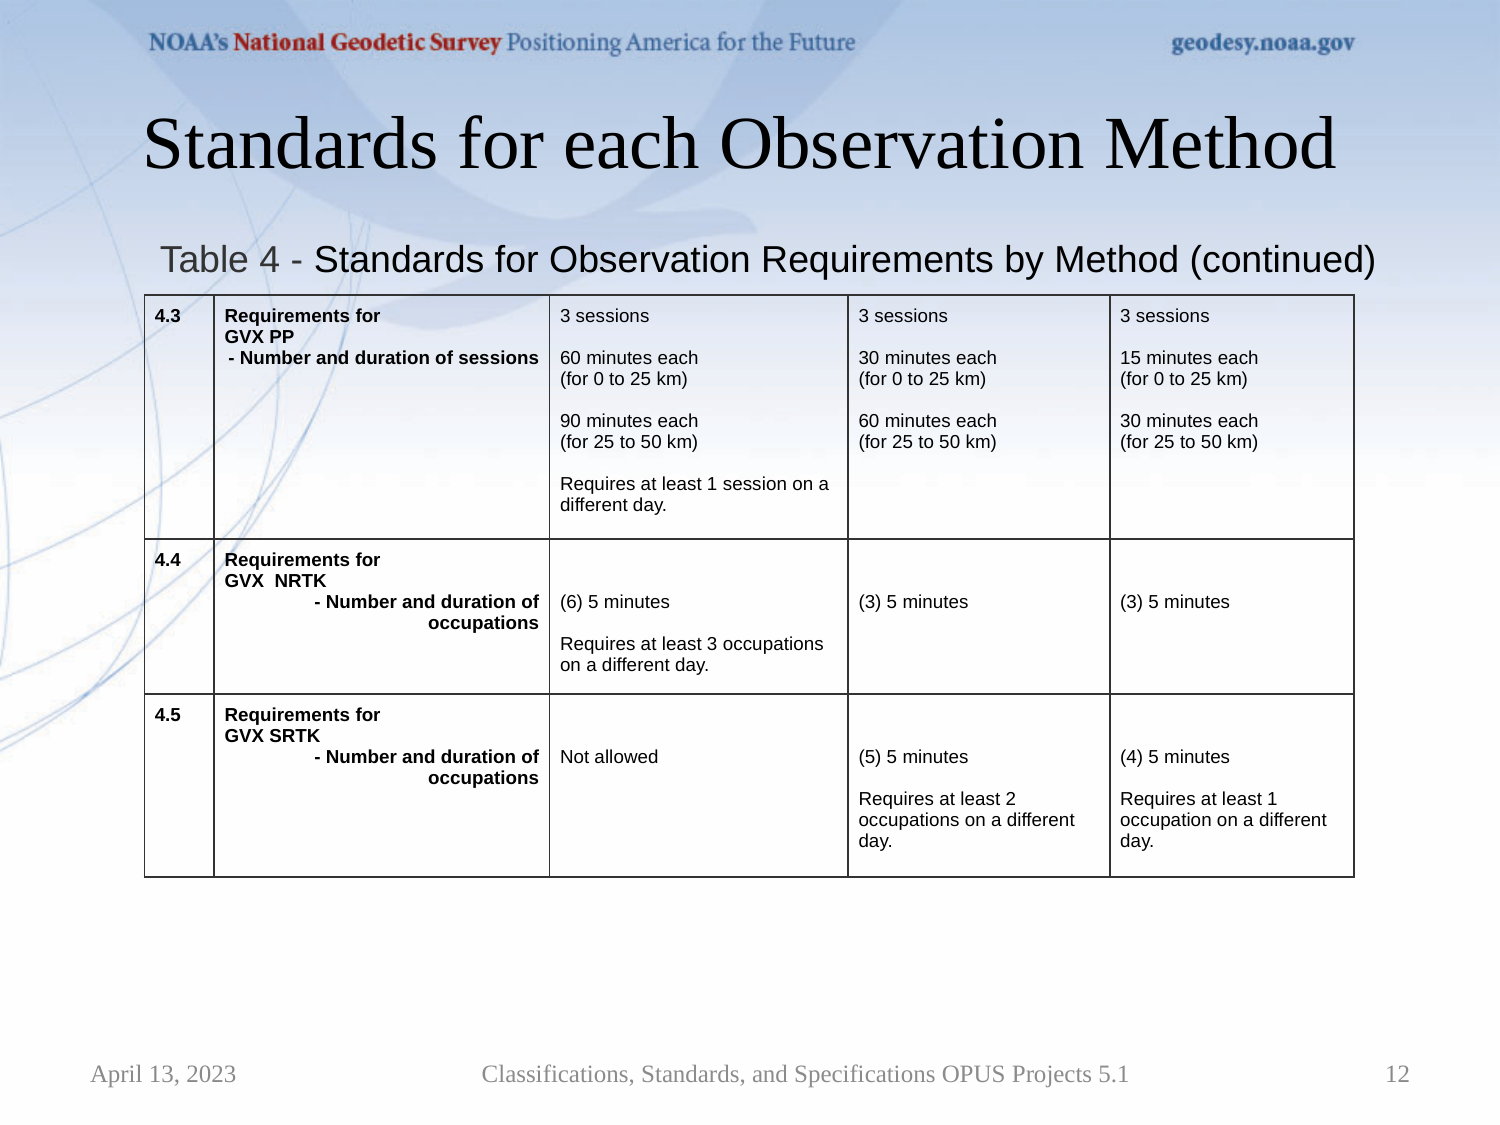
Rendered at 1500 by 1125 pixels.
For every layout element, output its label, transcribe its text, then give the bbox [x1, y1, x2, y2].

title Standards for each Observation Method [75, 45, 1425, 233]
table_cell (4) 5 minutes Requires at least 1 occupation on a different day. [1111, 695, 1353, 876]
table_header Requirements for GVX PP - Number and duration of sessions [215, 296, 549, 538]
table_cell 4.4 [145, 540, 213, 693]
text_box [345, 262, 1500, 338]
table_cell (3) 5 minutes [849, 540, 1109, 693]
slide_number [75, 1042, 286, 1103]
table_header 3 sessions 60 minutes each (for 0 to 25 km) 90 minutes each (for 25 to 50 km) Requires at least 1 session on a different day. [550, 296, 847, 538]
footer Classifications, Standards, and Specifications OPUS Projects 5.1 [345, 1042, 1267, 1103]
table_cell Requirements for GVX SRTK - Number and duration of occupations [215, 695, 549, 876]
table_cell Requirements for GVX NRTK - Number and duration of occupations [215, 540, 549, 693]
slide_number 12 [1307, 1042, 1425, 1103]
table_cell (3) 5 minutes [1111, 540, 1353, 693]
table_cell 4.5 [145, 695, 213, 876]
table_header 3 sessions 15 minutes each (for 0 to 25 km) 30 minutes each (for 25 to 50 km) [1111, 296, 1353, 538]
table_header 3 sessions 30 minutes each (for 0 to 25 km) 60 minutes each (for 25 to 50 km) [849, 296, 1109, 538]
picture [0, 0, 1500, 1125]
table_cell Not allowed [550, 695, 847, 876]
table_cell (5) 5 minutes Requires at least 2 occupations on a different day. [849, 695, 1109, 876]
text_box Table 4 - Standards for Observation Requirements by Method (continued) [145, 228, 1426, 288]
table_header 4.3 [145, 296, 213, 538]
table_cell (6) 5 minutes Requires at least 3 occupations on a different day. [550, 540, 847, 693]
